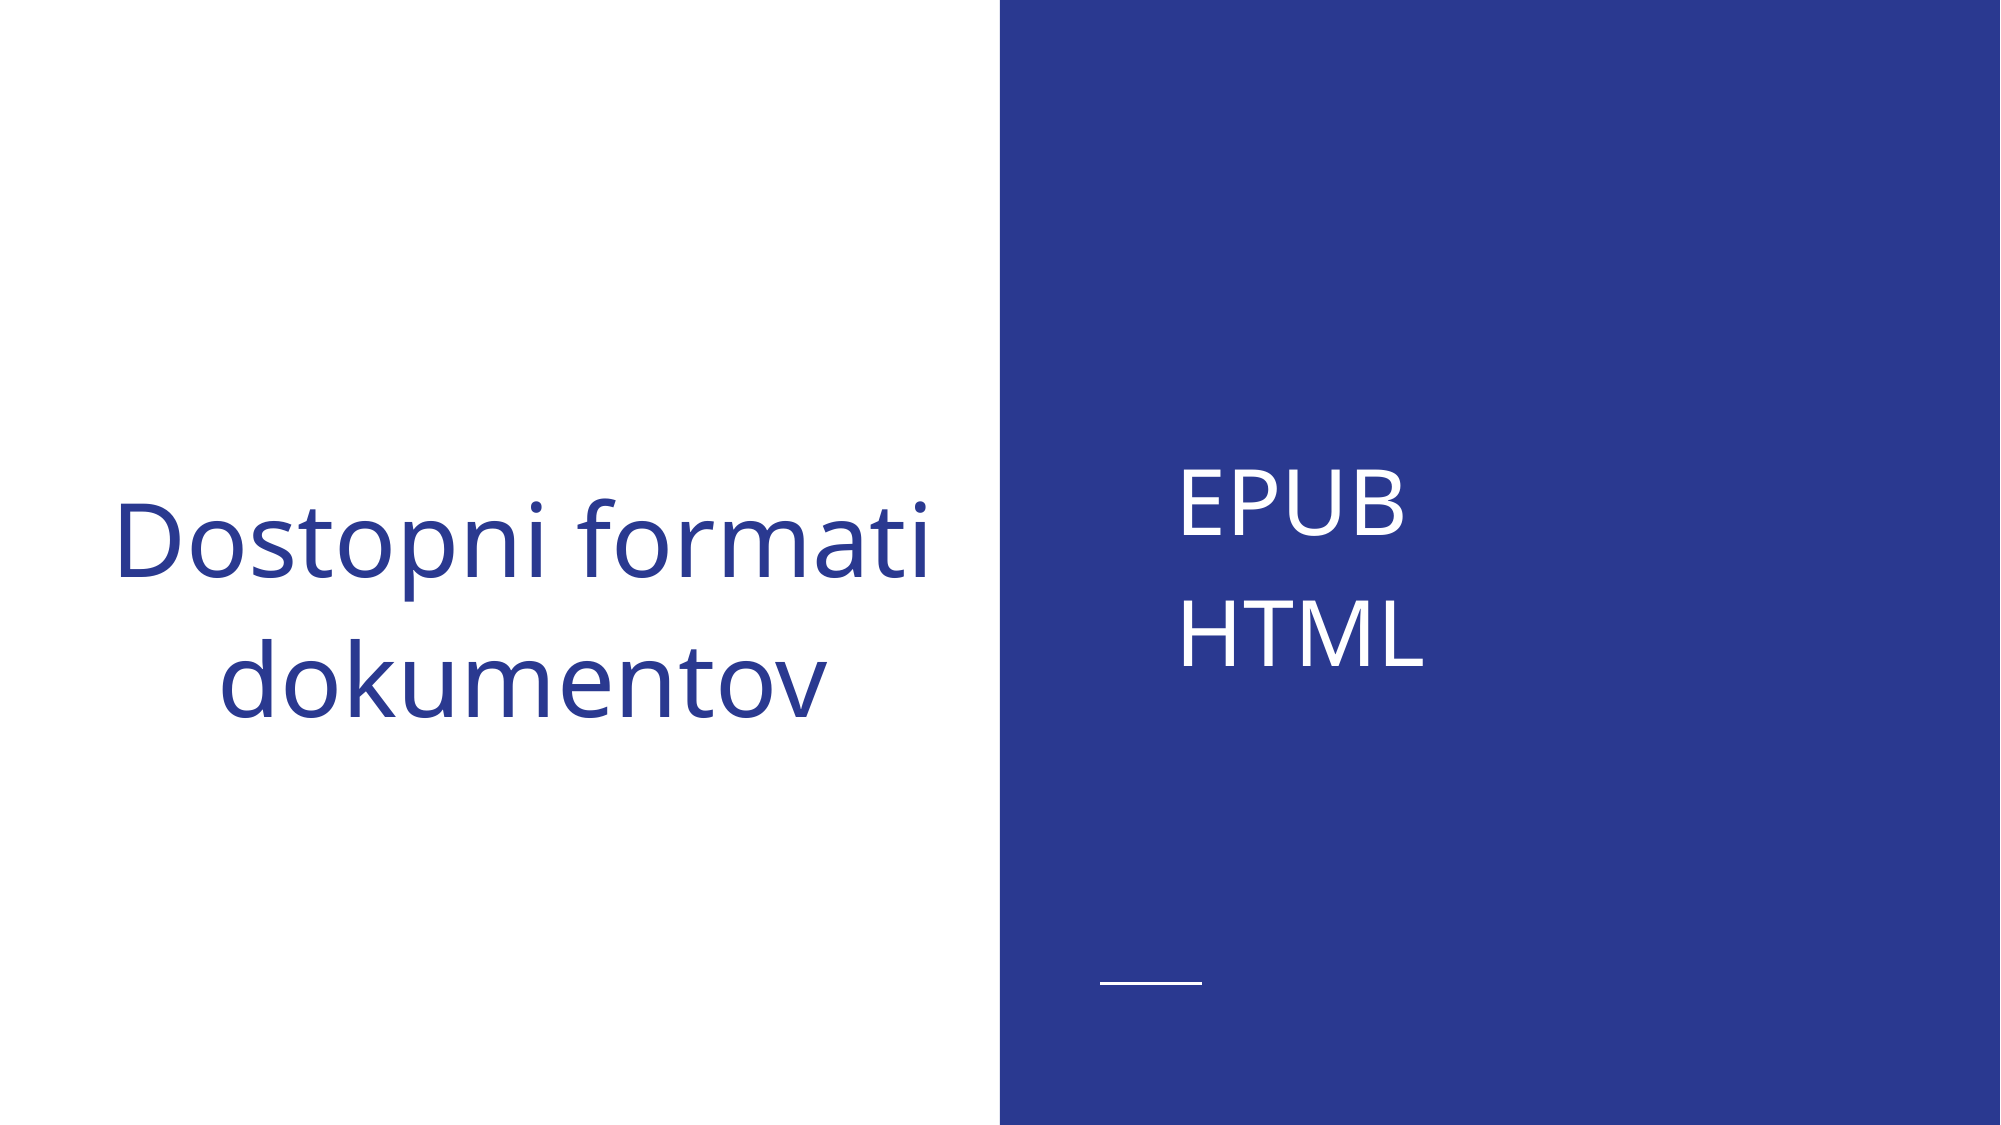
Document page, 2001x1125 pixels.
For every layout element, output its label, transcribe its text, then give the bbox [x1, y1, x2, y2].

title Dostopni formati dokumentov [80, 370, 966, 755]
list EPUB HTML [1080, 158, 1920, 967]
